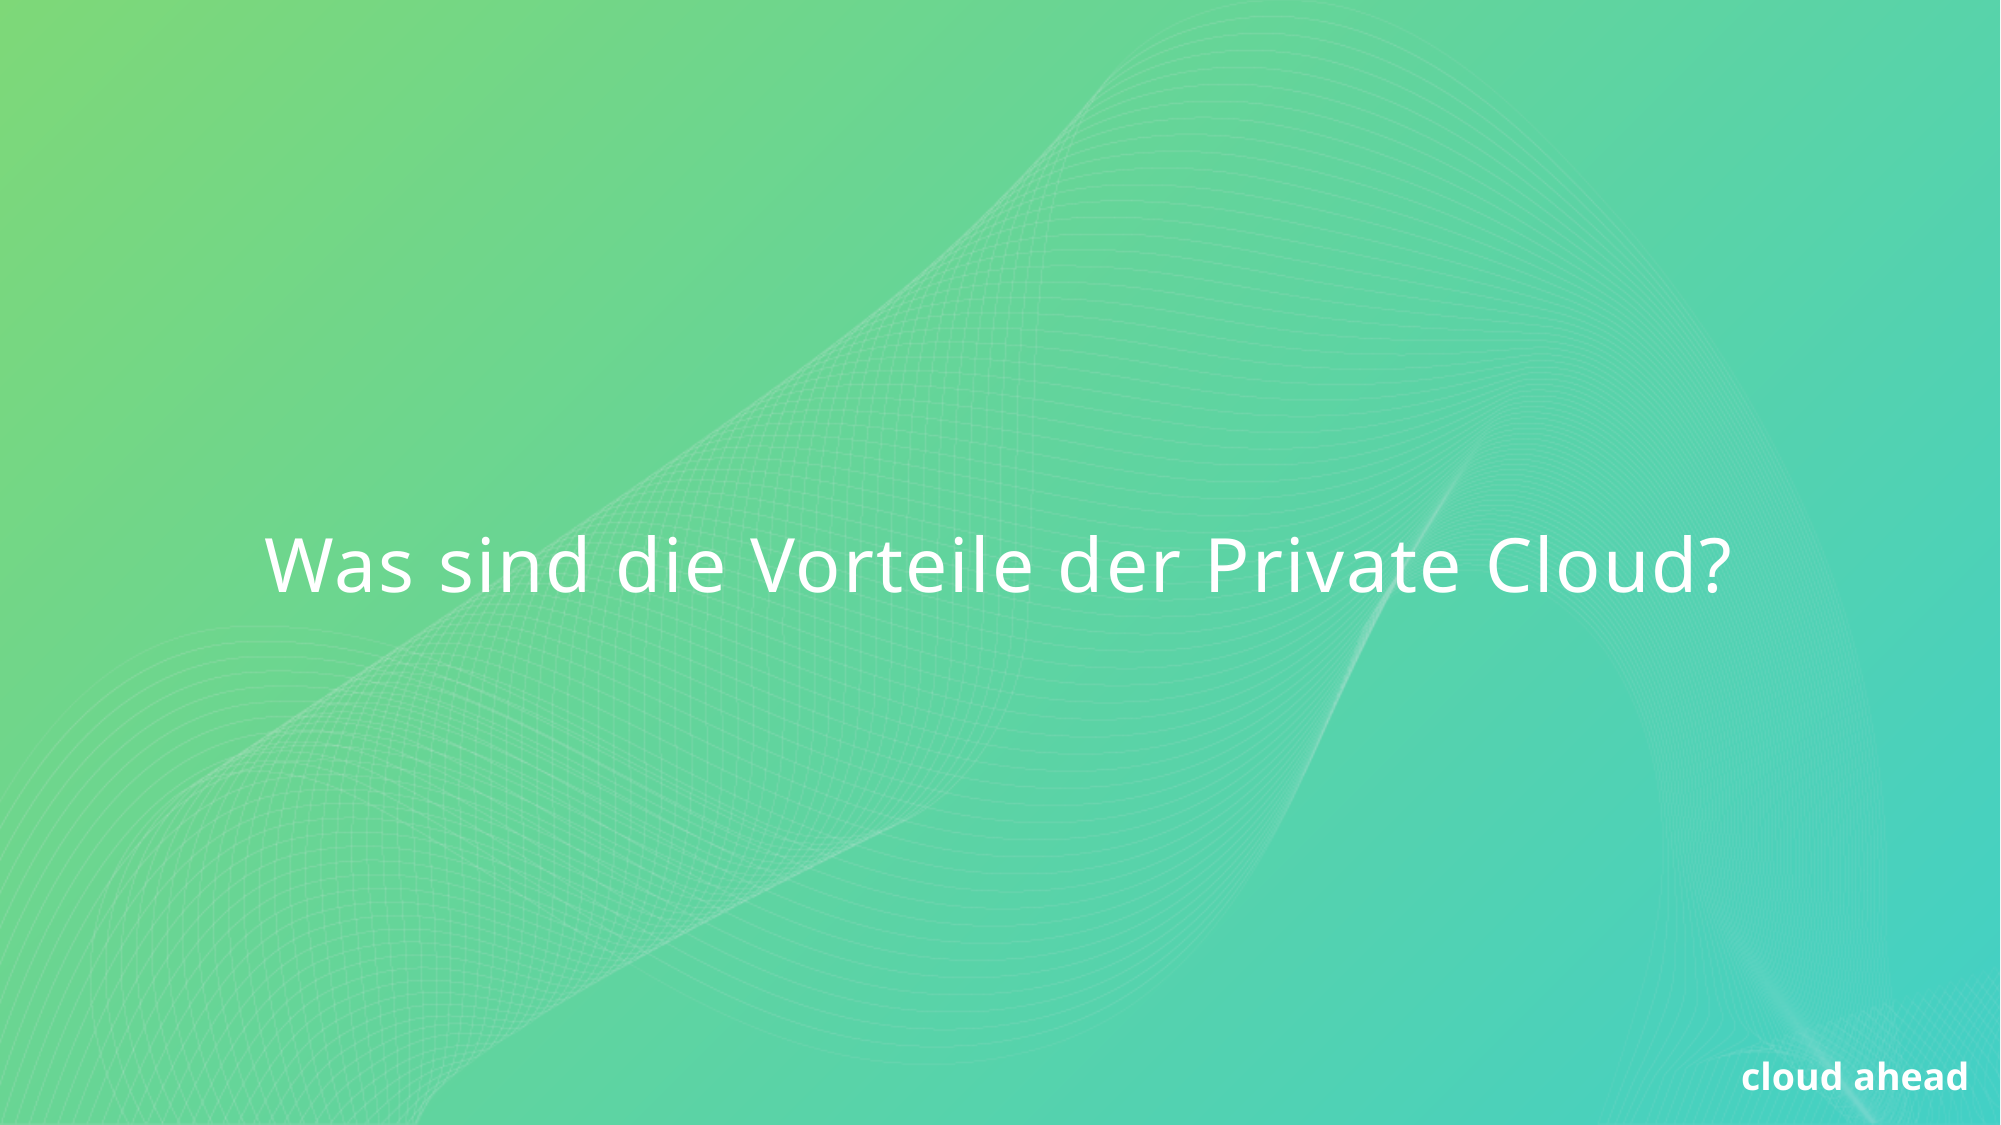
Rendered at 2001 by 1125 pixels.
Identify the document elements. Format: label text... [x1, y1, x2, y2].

title Was sind die Vorteile der Private Cloud? [231, 509, 1769, 616]
